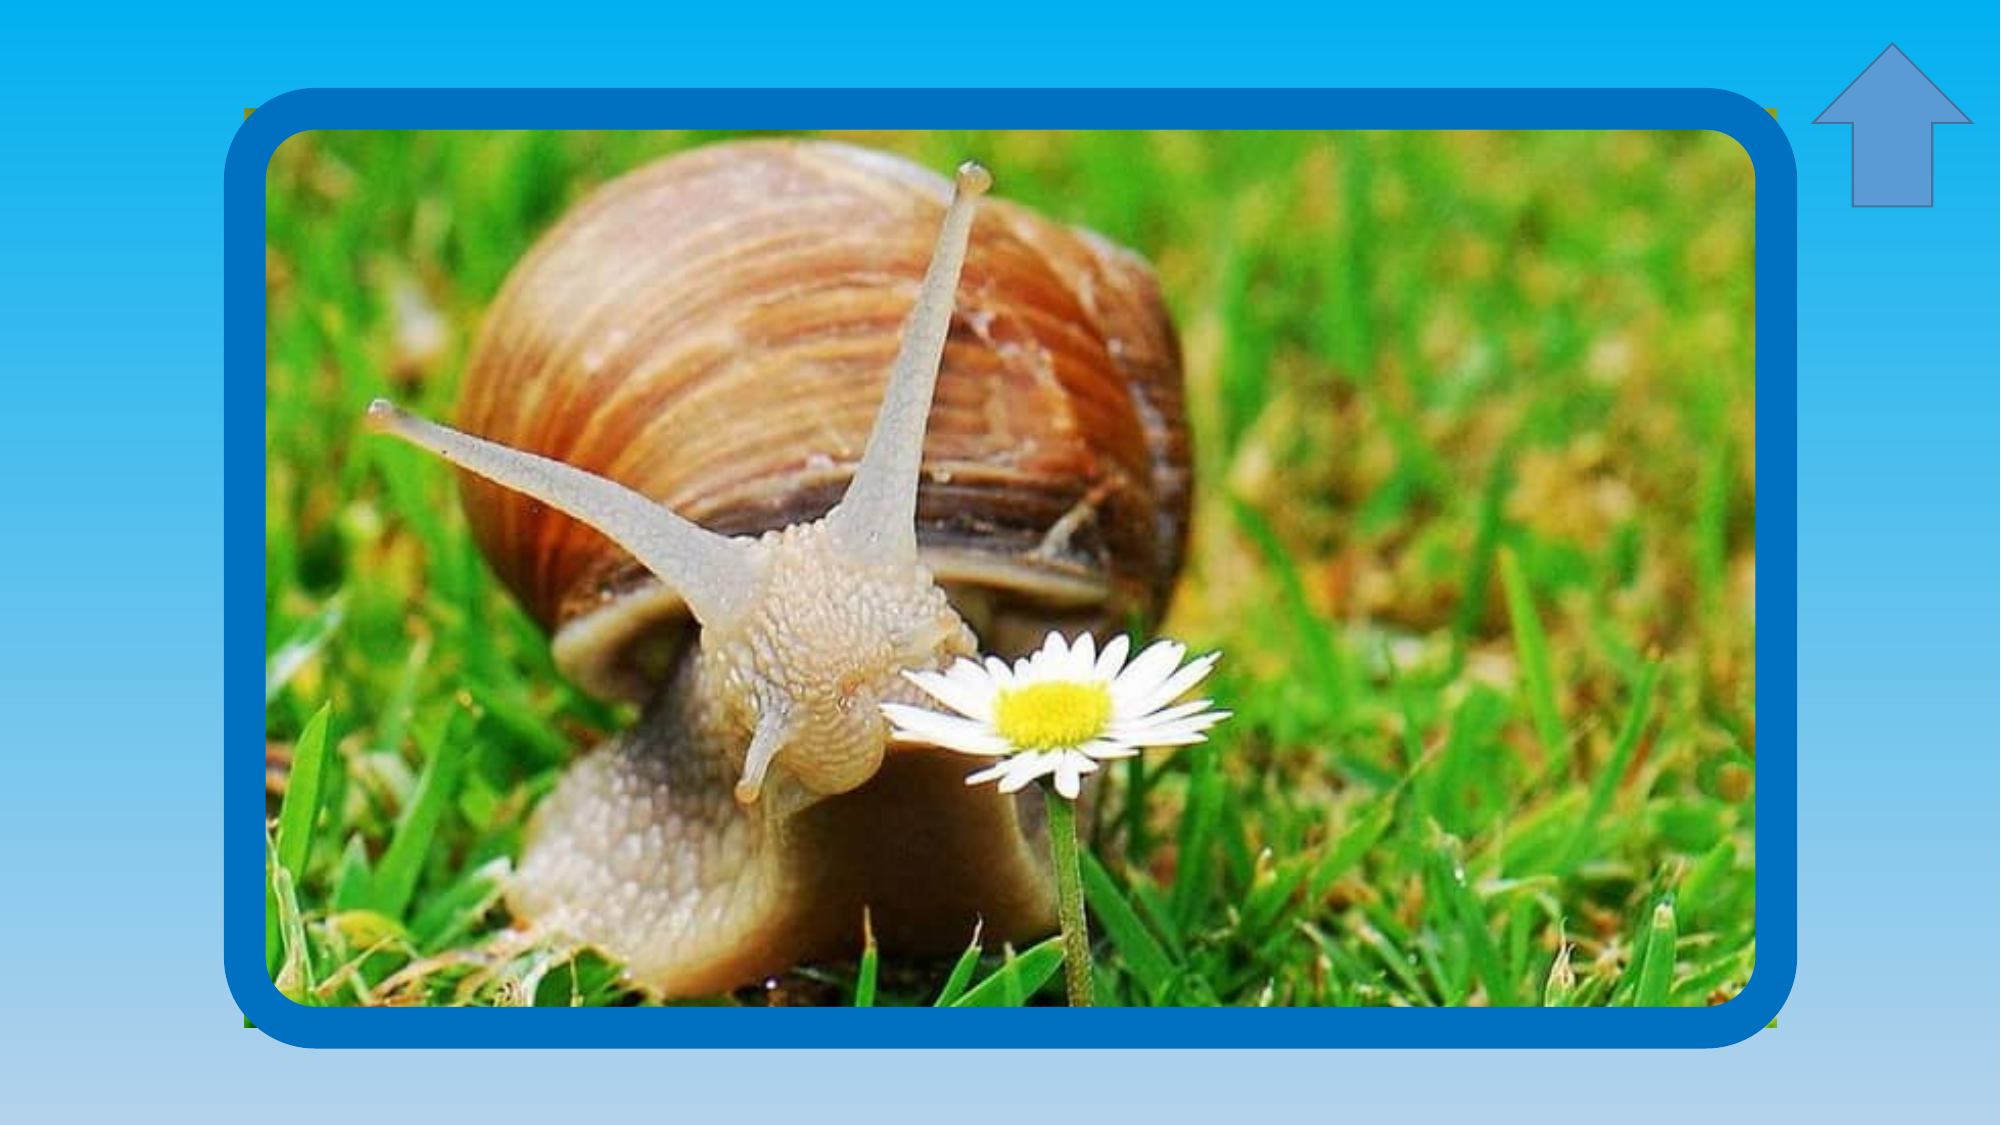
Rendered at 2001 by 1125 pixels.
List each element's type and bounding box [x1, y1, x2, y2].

picture [244, 89, 1777, 1028]
text_box [1810, 41, 1975, 208]
